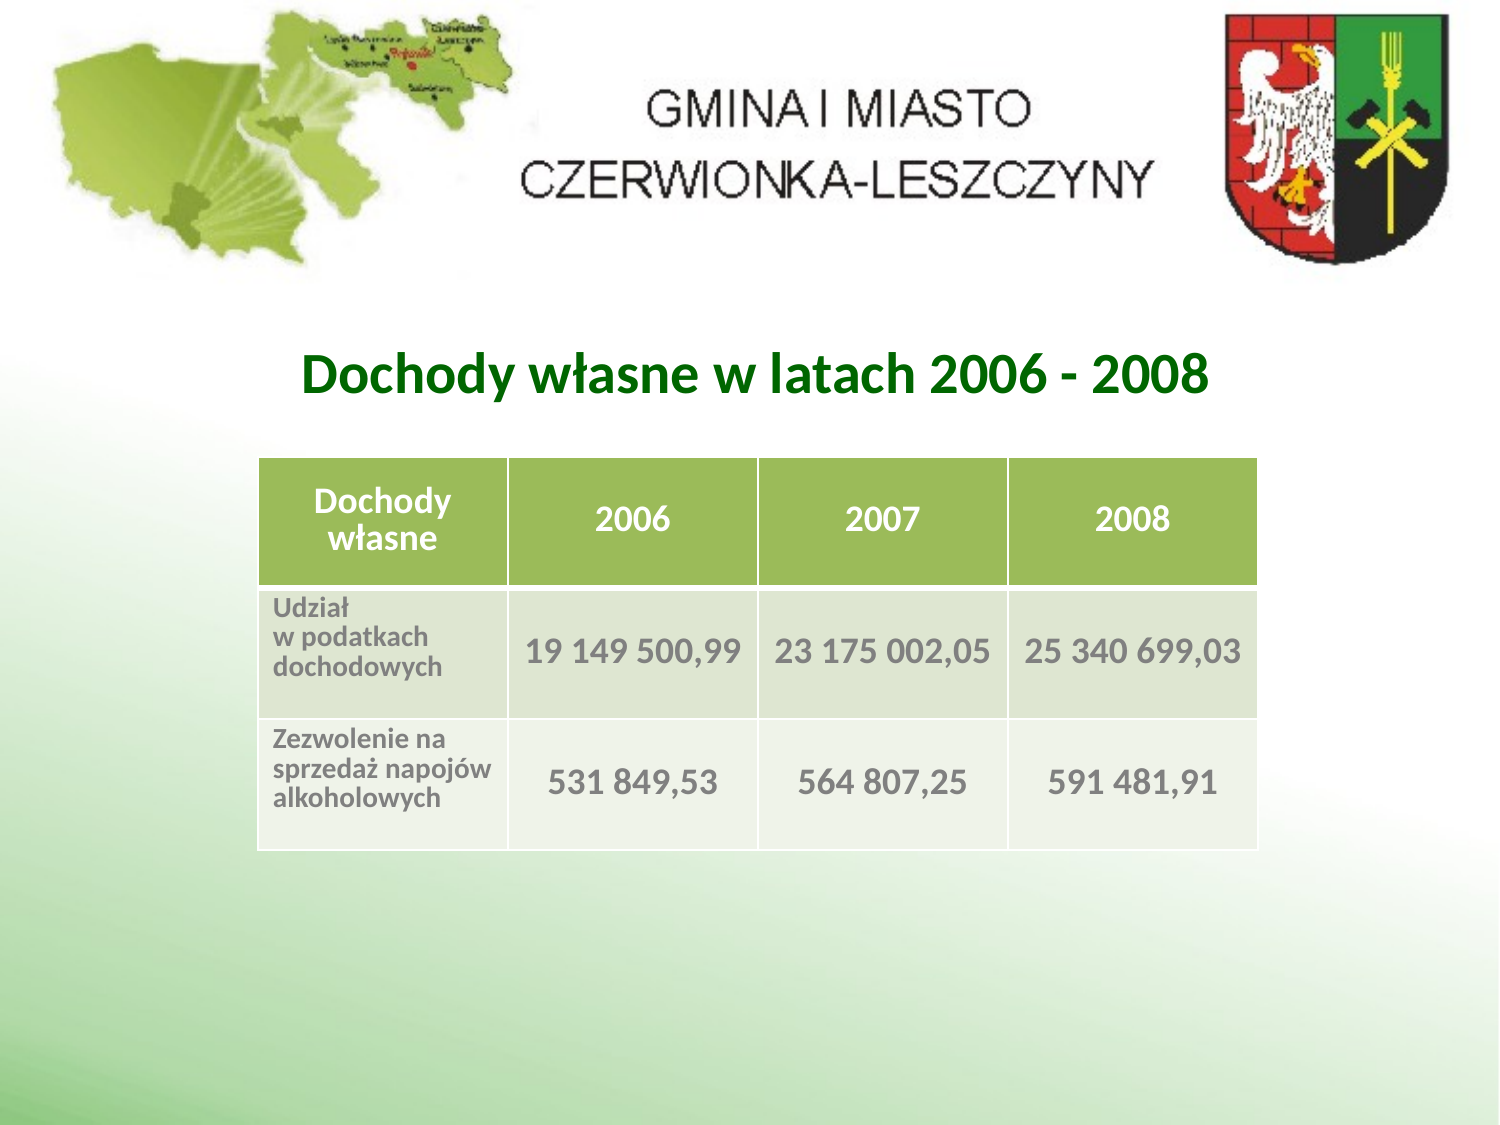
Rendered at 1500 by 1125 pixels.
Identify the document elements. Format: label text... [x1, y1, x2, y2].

table_header 2007 [759, 458, 1007, 585]
table_cell 564 807,25 [759, 720, 1007, 849]
table_header 2008 [1009, 458, 1257, 585]
table_header 2006 [509, 458, 757, 585]
table_cell 531 849,53 [509, 720, 757, 849]
text_box Dochody własne w latach 2006 - 2008 [287, 328, 1226, 413]
table_header Dochody własne [259, 458, 507, 585]
table_cell 23 175 002,05 [759, 591, 1007, 718]
table_cell Udział w podatkach dochodowych [259, 591, 507, 718]
table_cell 591 481,91 [1009, 720, 1257, 849]
picture [0, 0, 1500, 1125]
table_cell Zezwolenie na sprzedaż napojów alkoholowych [259, 720, 507, 849]
table_cell 25 340 699,03 [1009, 591, 1257, 718]
table_cell 19 149 500,99 [509, 591, 757, 718]
